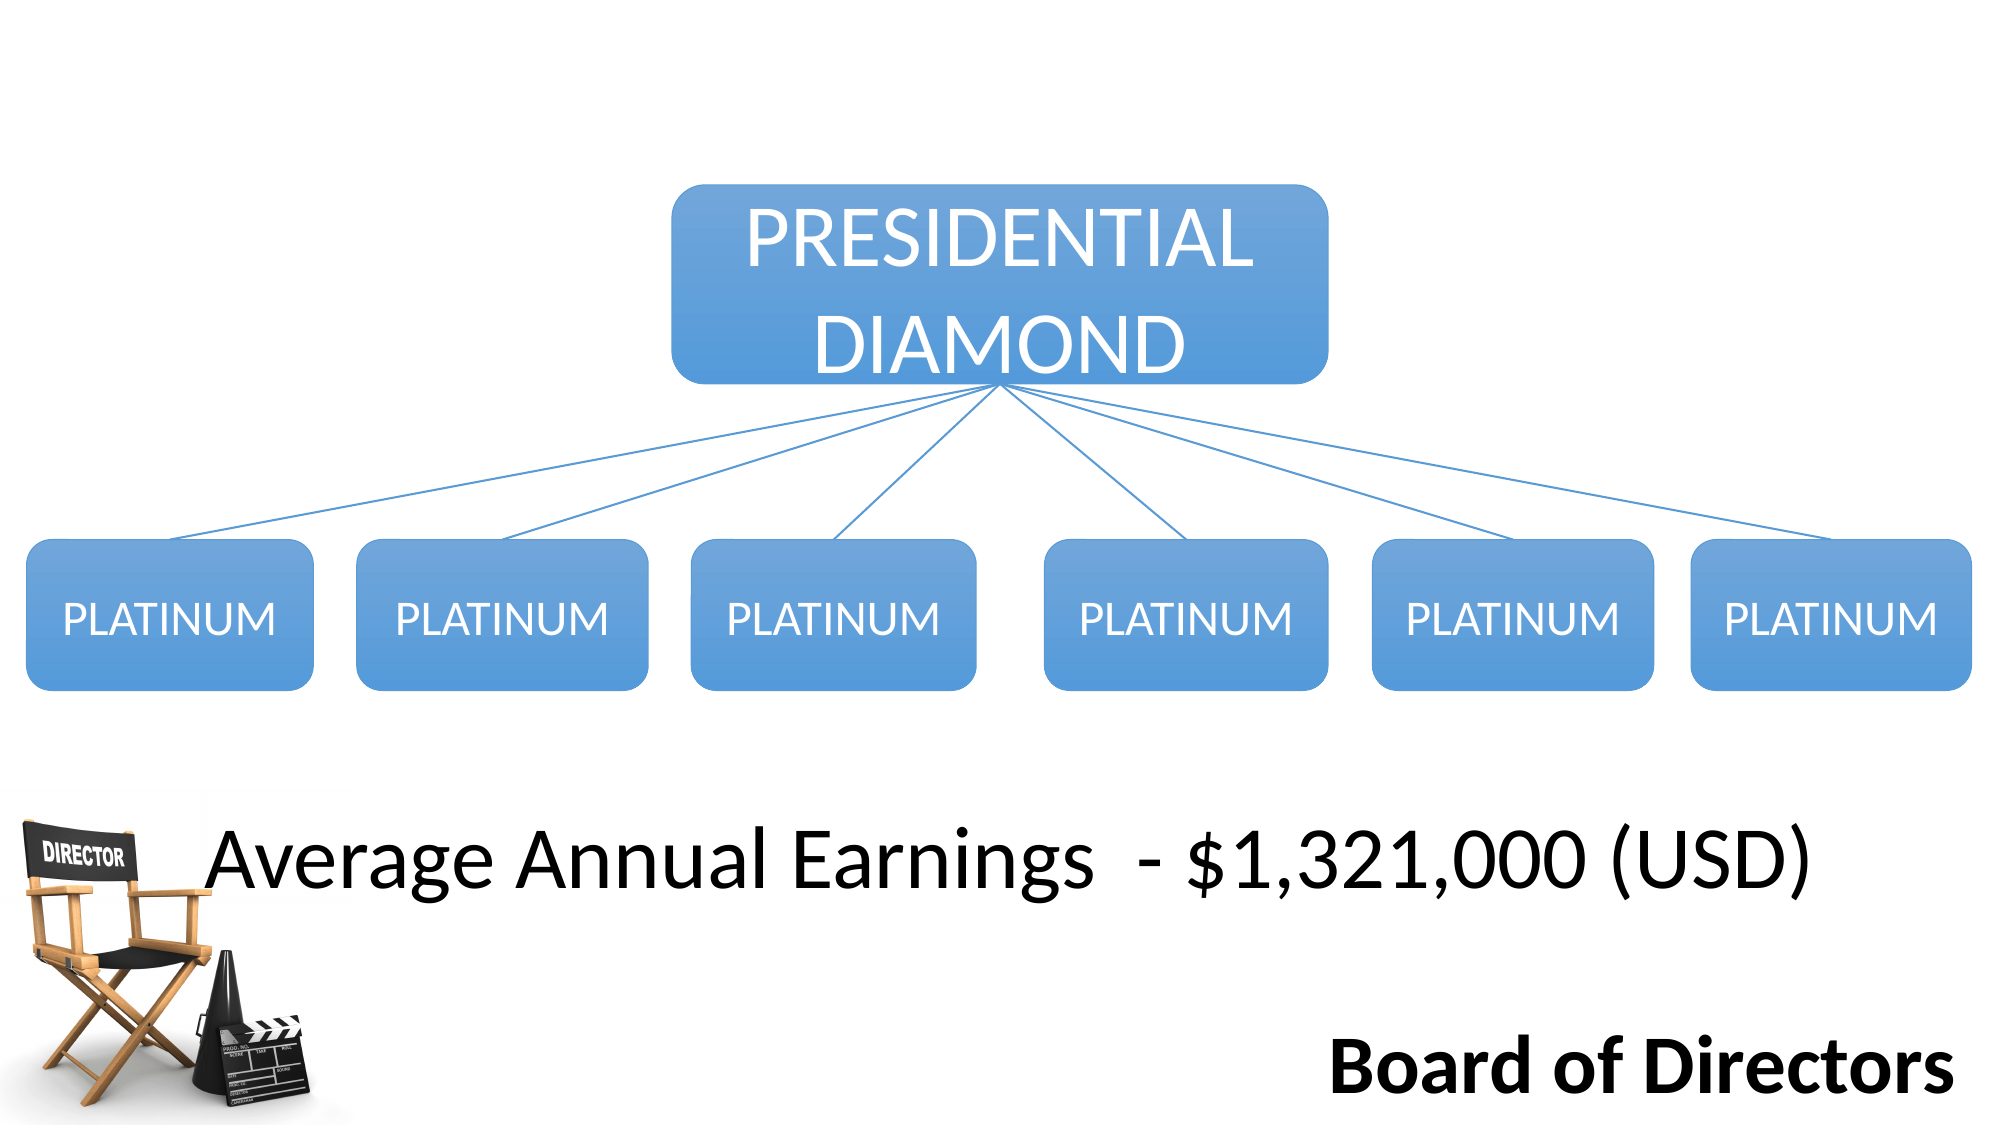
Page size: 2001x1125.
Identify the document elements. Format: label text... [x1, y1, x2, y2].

picture [0, 788, 353, 1125]
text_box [502, 383, 833, 540]
text_box PLATINUM [1690, 539, 1973, 692]
text_box Average Annual Earnings - $1,321,000 (USD) [122, 792, 1899, 914]
text_box PLATINUM [25, 538, 314, 692]
text_box PLATINUM [690, 540, 977, 692]
text_box PLATINUM [356, 540, 649, 692]
text_box PLATINUM [1371, 540, 1655, 692]
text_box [169, 383, 502, 540]
text_box PLATINUM [1043, 540, 1329, 692]
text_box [833, 383, 999, 540]
text_box PRESIDENTIAL DIAMOND [671, 184, 1329, 383]
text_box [999, 383, 1832, 540]
